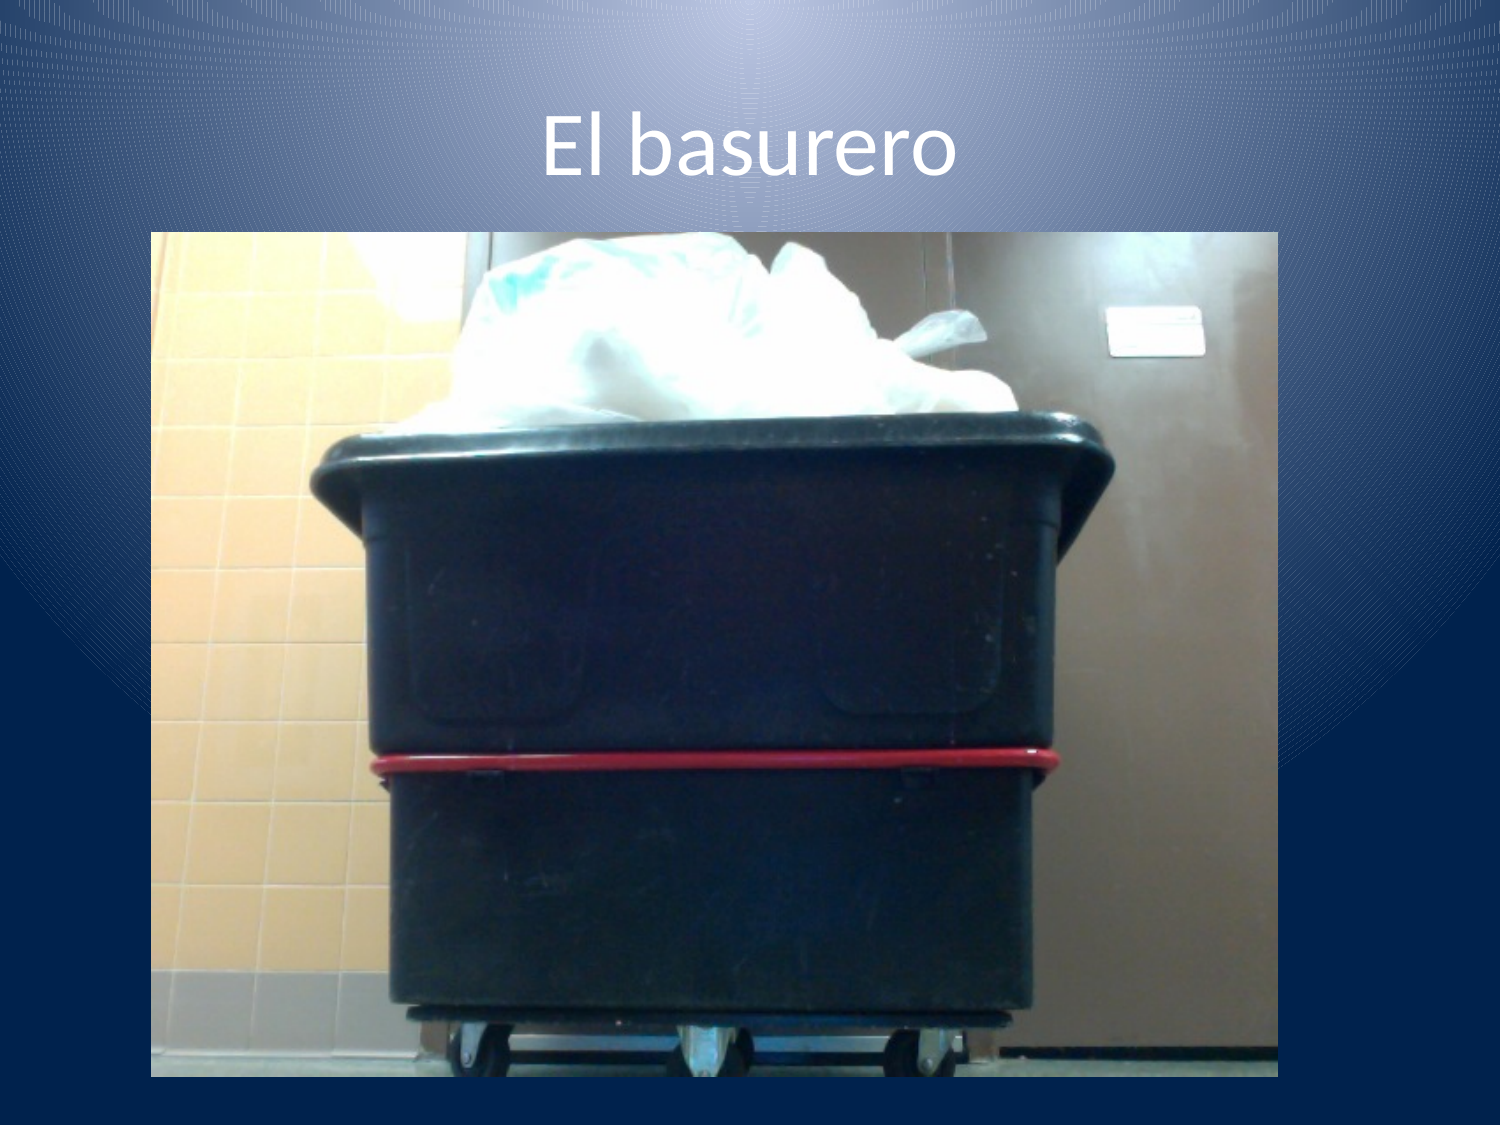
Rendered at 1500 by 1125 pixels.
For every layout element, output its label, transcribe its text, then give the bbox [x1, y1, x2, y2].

title El basurero [75, 45, 1425, 233]
picture [151, 232, 1278, 1078]
